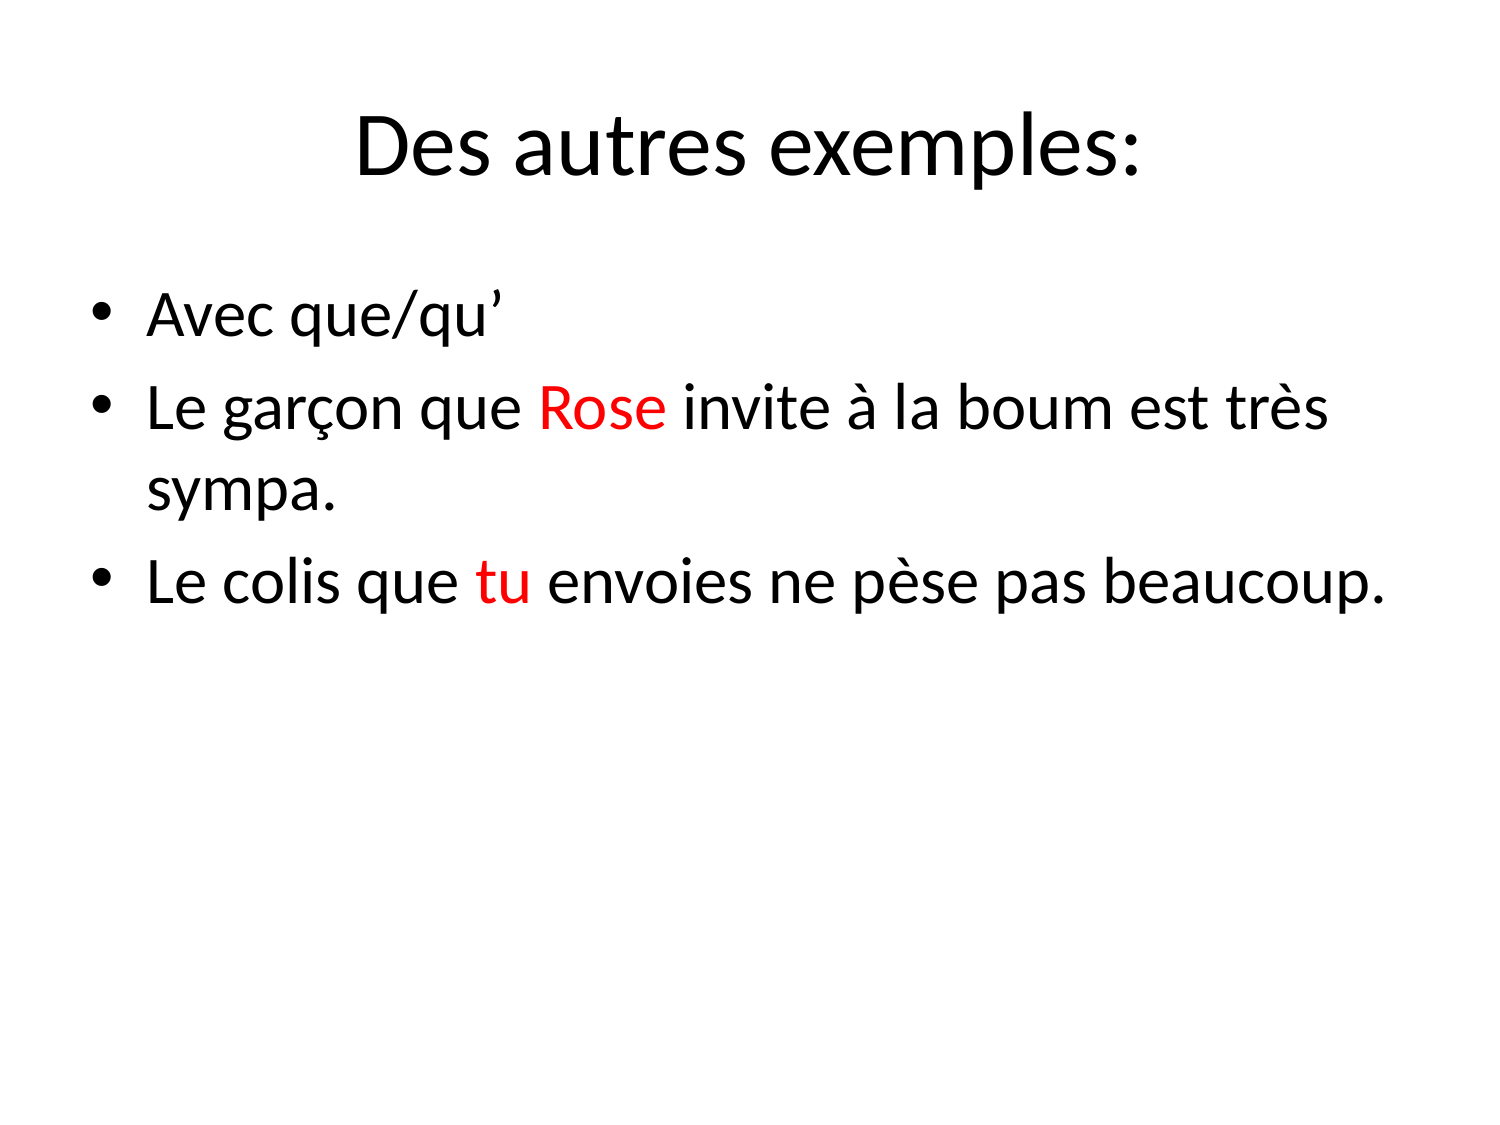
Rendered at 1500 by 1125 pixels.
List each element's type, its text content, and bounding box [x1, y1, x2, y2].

list Avec que/qu’ Le garçon que Rose invite à la boum est très sympa. Le colis que tu envoies ne pèse pas beaucoup. [75, 262, 1425, 1005]
title Des autres exemples: [75, 45, 1425, 233]
